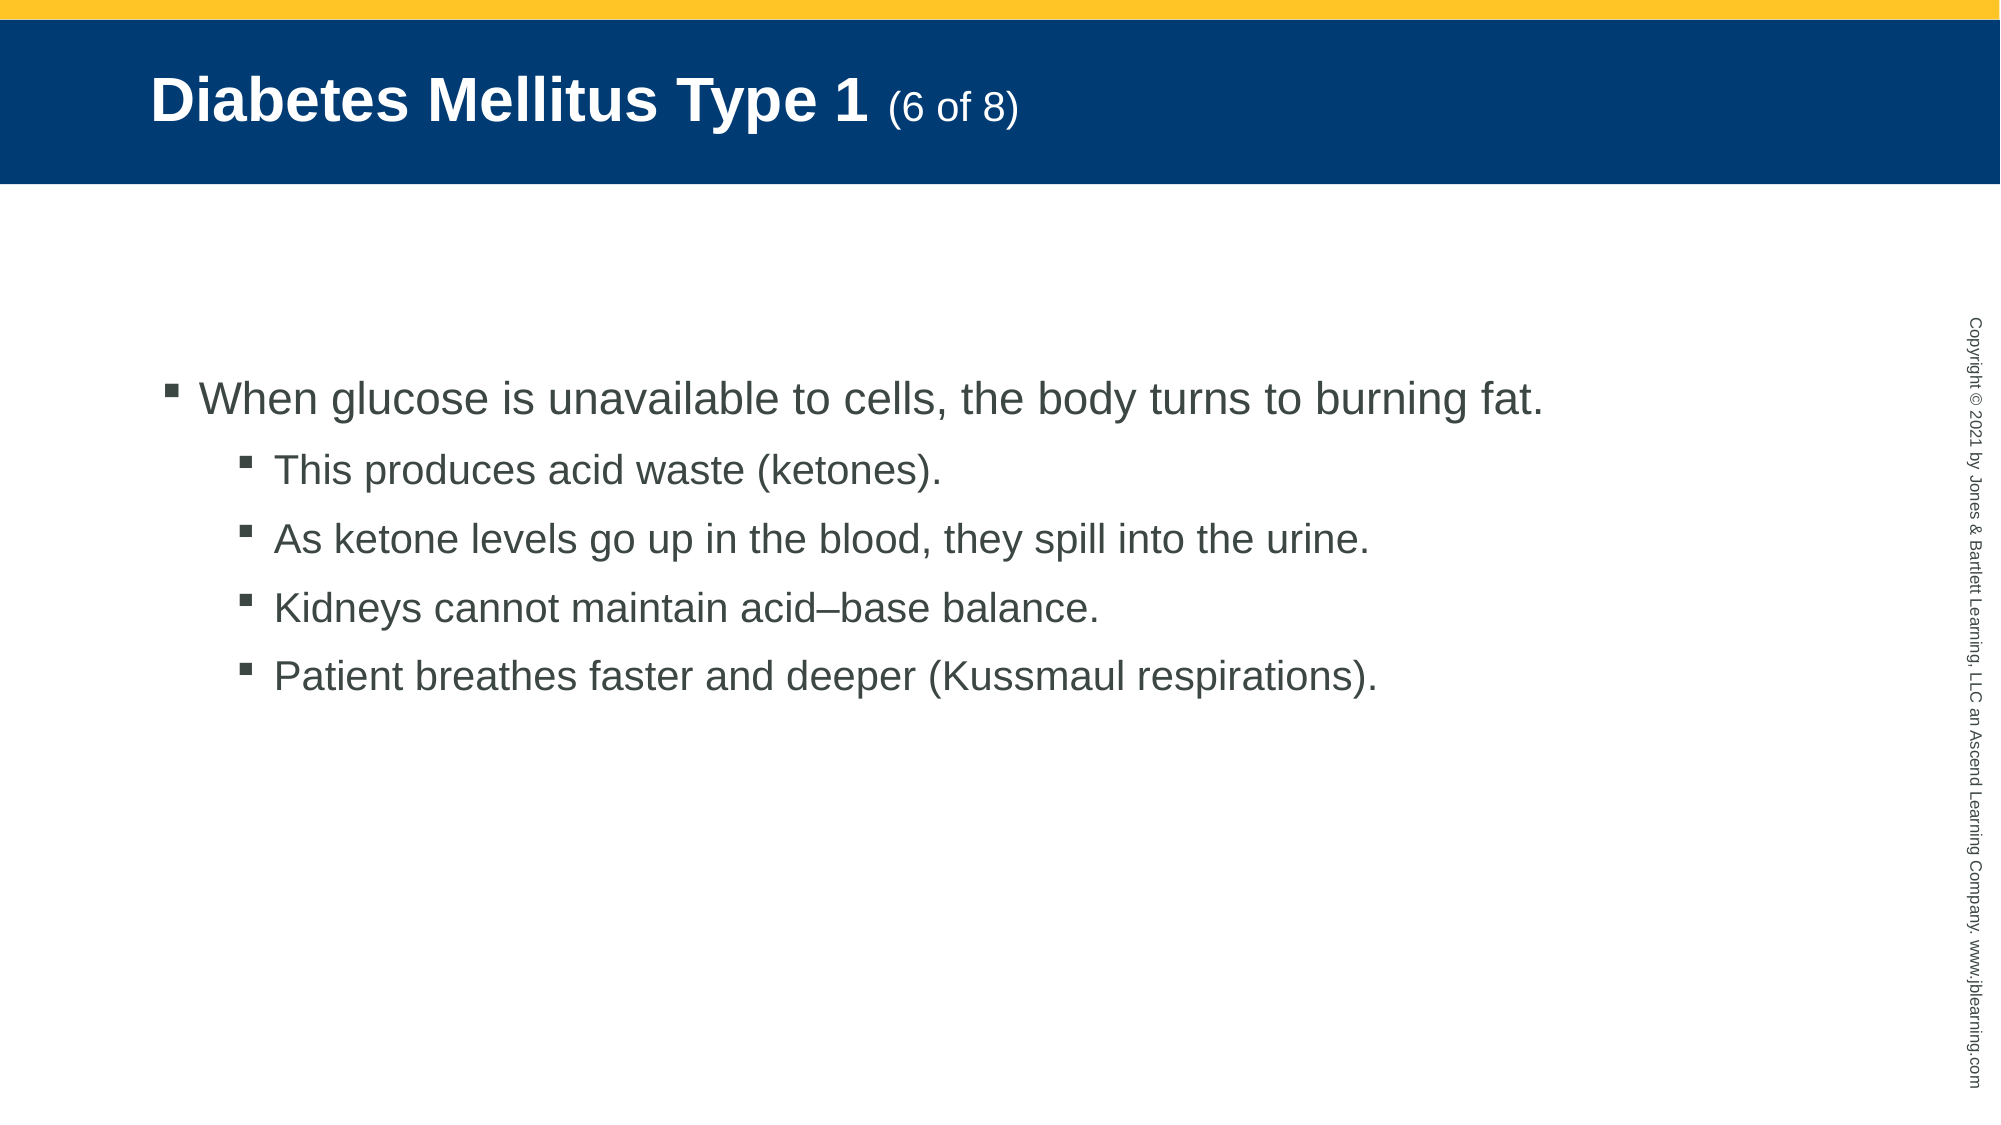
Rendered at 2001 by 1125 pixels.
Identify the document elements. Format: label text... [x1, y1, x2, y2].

list When glucose is unavailable to cells, the body turns to burning fat. This produces acid waste (ketones). As ketone levels go up in the blood, they spill into the urine. Kidneys cannot maintain acid–base balance. Patient breathes faster and deeper (Kussmaul respirations). [146, 361, 1859, 1016]
title Diabetes Mellitus Type 1 (6 of 8) [0, 19, 2000, 185]
